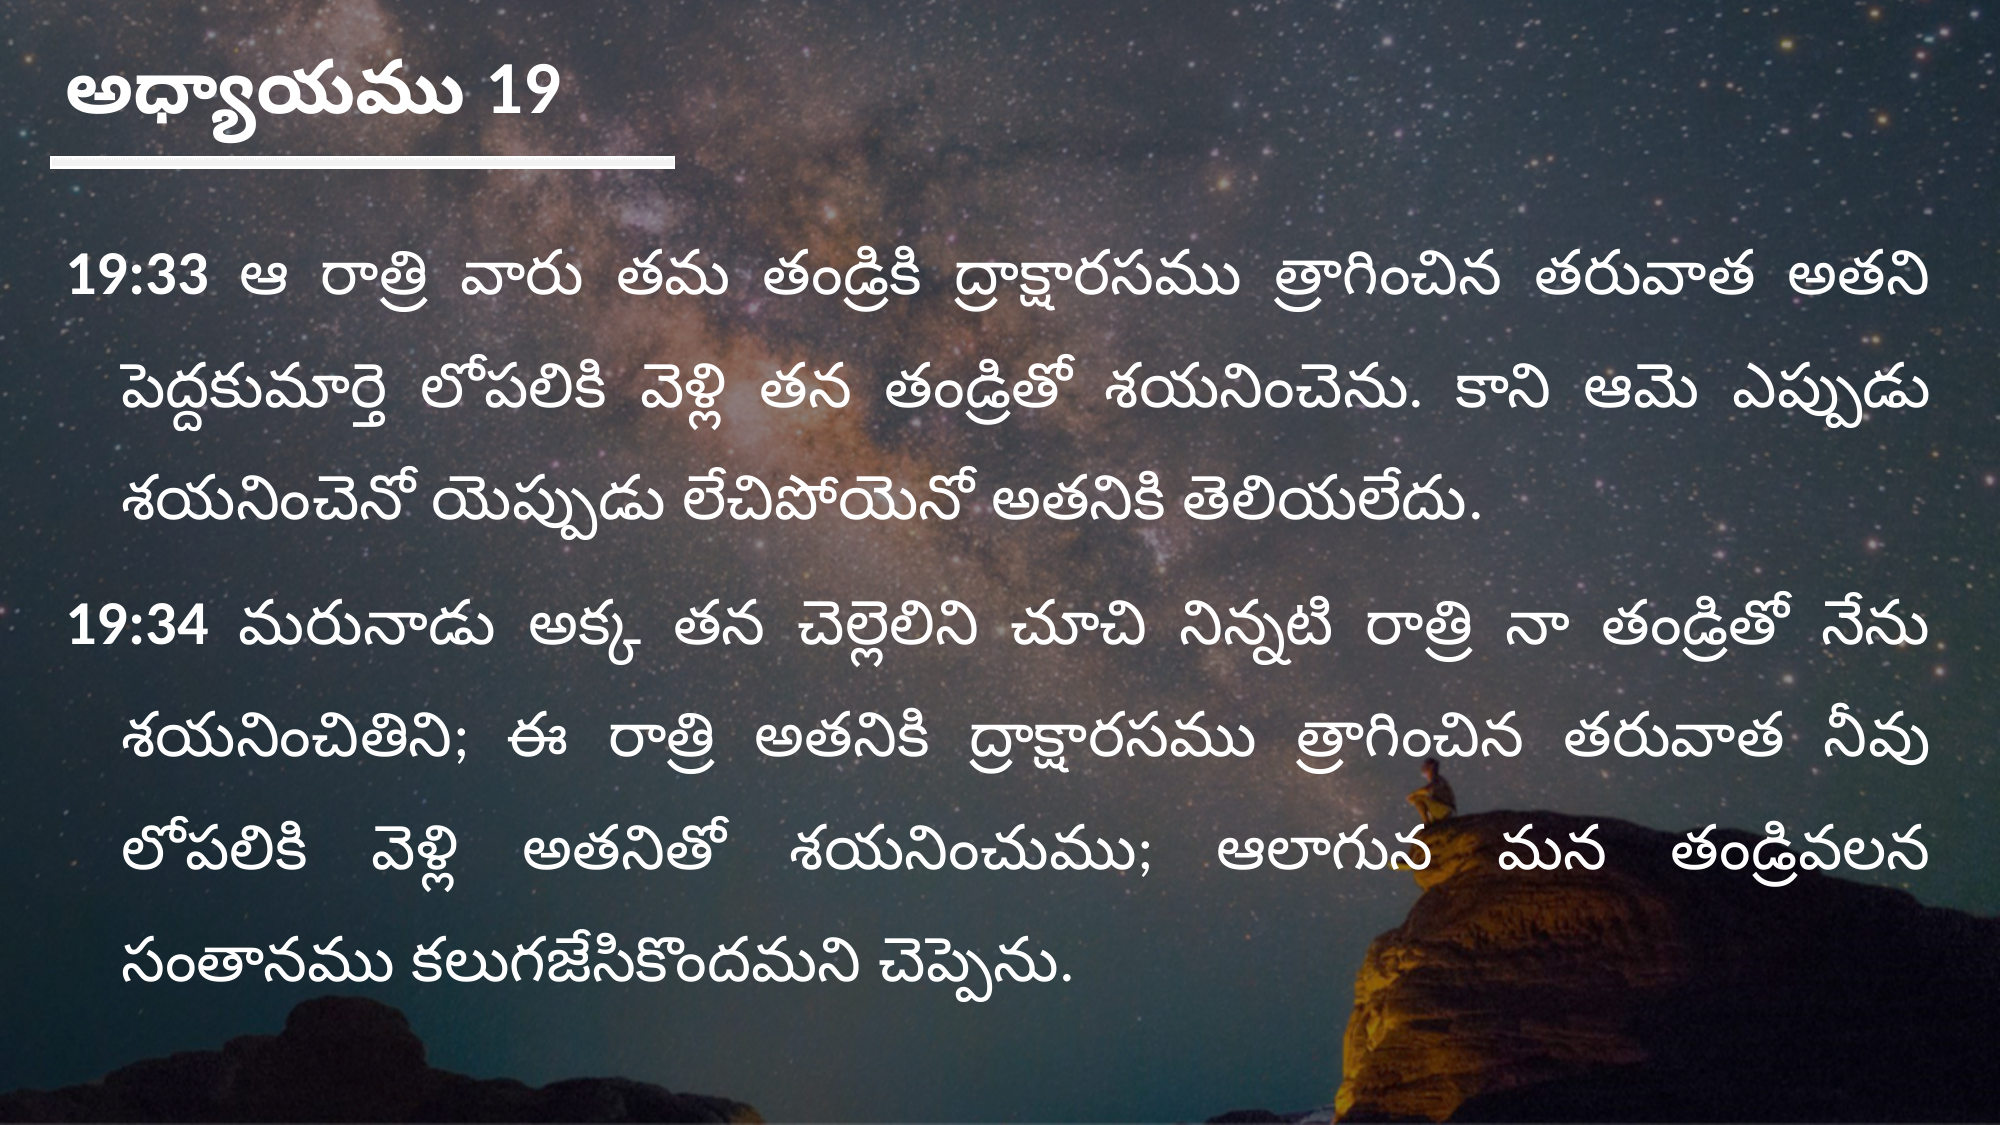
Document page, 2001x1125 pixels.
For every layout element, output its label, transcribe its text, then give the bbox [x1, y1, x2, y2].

picture [0, 0, 2000, 1125]
title అధ్యాయము 19 [50, 0, 1925, 167]
list 19:33 ఆ రాత్రి వారు తమ తండ్రికి ద్రాక్షారసము త్రాగించిన తరువాత అతని పెద్దకుమార్తె లోపలికి వెళ్లి తన తండ్రితో శయనించెను. కాని ఆమె ఎప్పుడు శయనించెనో యెప్పుడు లేచిపోయెనో అతనికి తెలియలేదు. 19:34 మరునాడు అక్క తన చెల్లెలిని చూచి నిన్నటి రాత్రి నా తండ్రితో నేను శయనించితిని; ఈ రాత్రి అతనికి ద్రాక్షారసము త్రాగించిన తరువాత నీవు లోపలికి వెళ్లి అతనితో శయనించుము; ఆలాగున మన తండ్రివలన సంతానము కలుగజేసికొందమని చెప్పెను. [50, 187, 1946, 1063]
